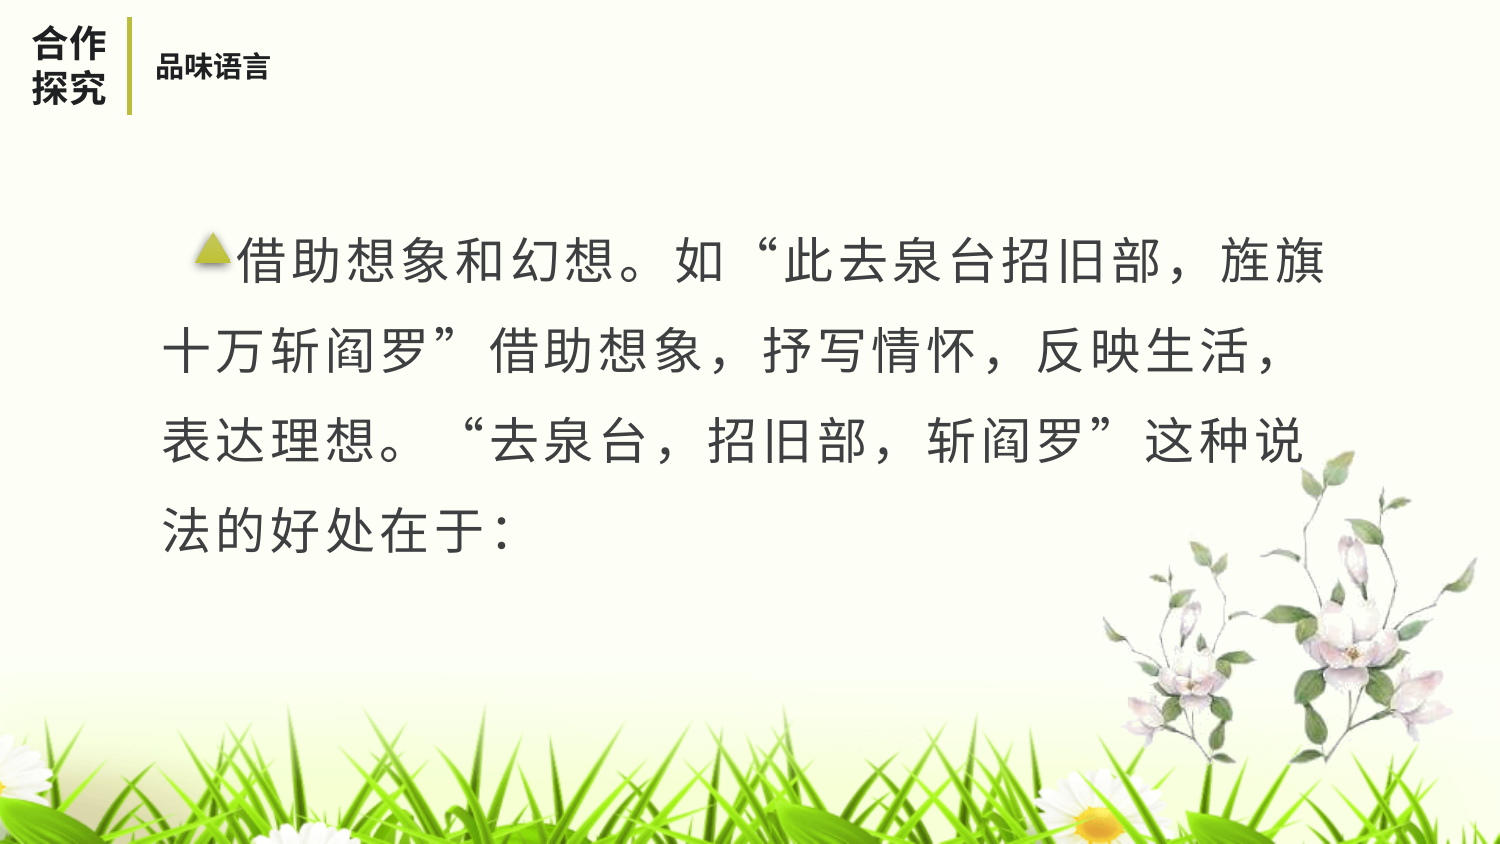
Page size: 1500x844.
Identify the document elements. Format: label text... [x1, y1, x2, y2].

picture [0, 370, 1500, 844]
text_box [146, 192, 1367, 572]
text_box jīng [0, 758, 1053, 765]
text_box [0, 751, 1053, 757]
text_box 合作探究 [20, 14, 125, 116]
text_box 品味语言 [143, 43, 297, 90]
